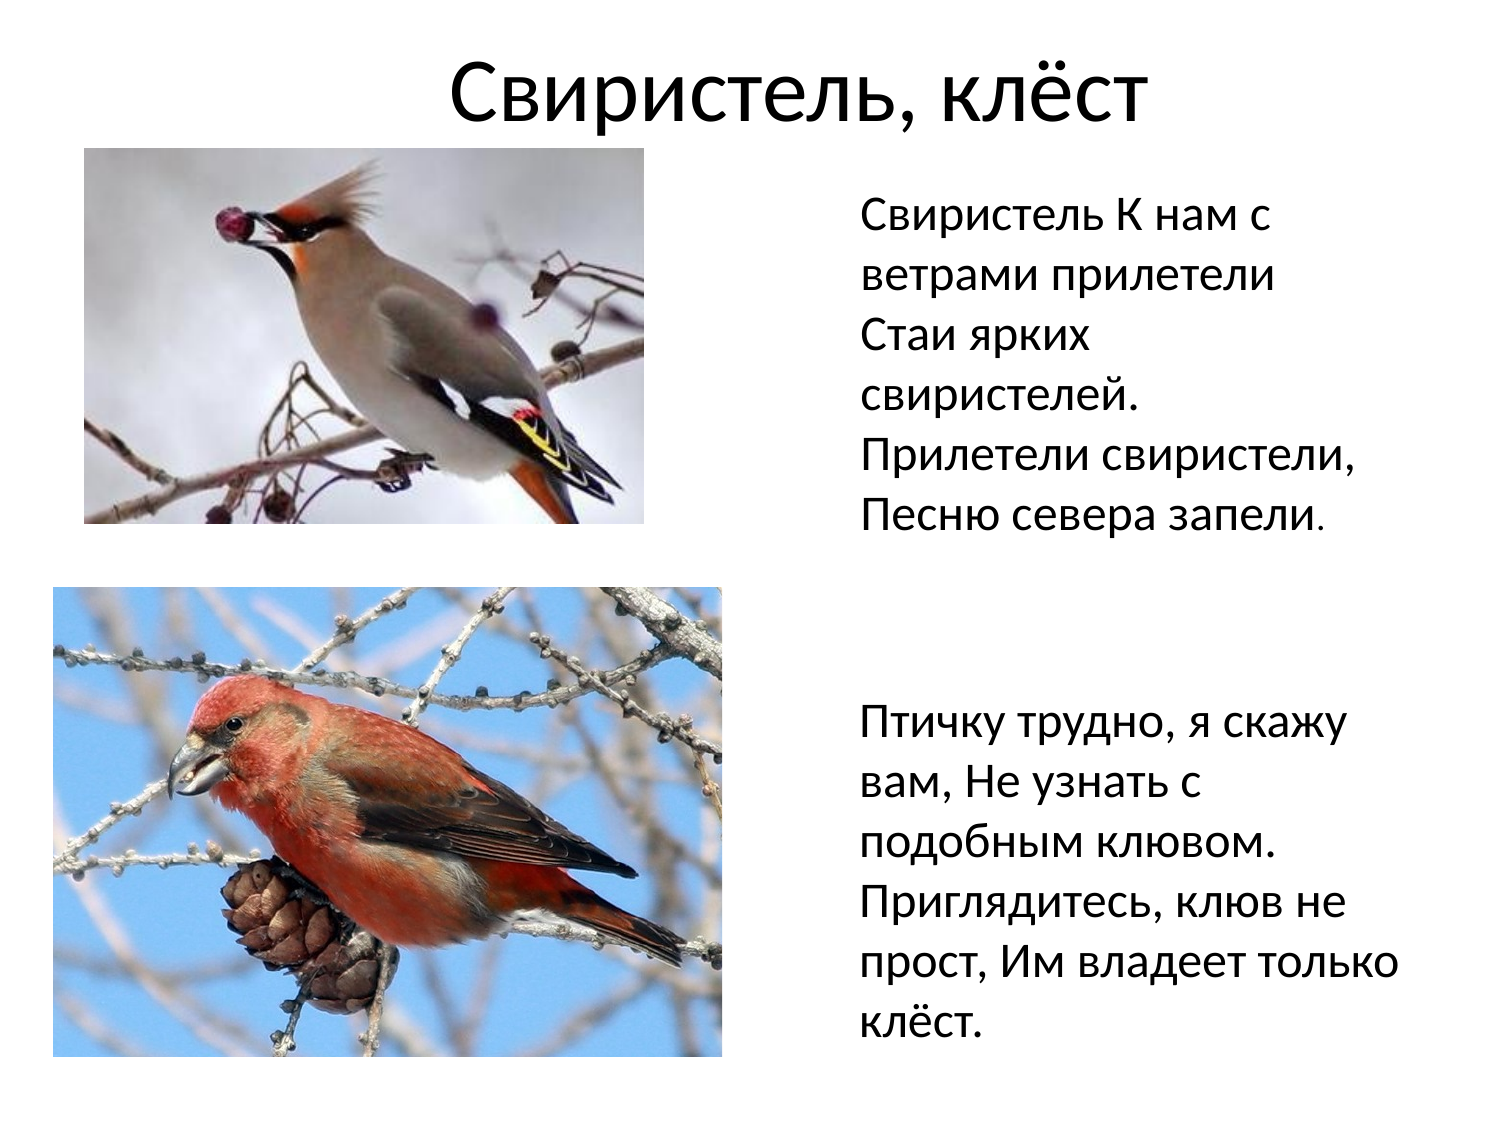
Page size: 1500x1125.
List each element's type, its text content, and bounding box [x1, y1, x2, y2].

text_box Свиристель, клёст [434, 22, 1165, 148]
text_box Свиристель К нам с ветрами прилетели Стаи ярких свиристелей. Прилетели свиристели, Песню севера запели. [845, 172, 1384, 548]
picture [52, 587, 723, 1057]
picture [83, 148, 644, 525]
text_box Птичку трудно, я скажу вам, Не узнать с подобным клювом. Приглядитесь, клюв не прост, Им владеет только клёст. [844, 680, 1453, 1056]
